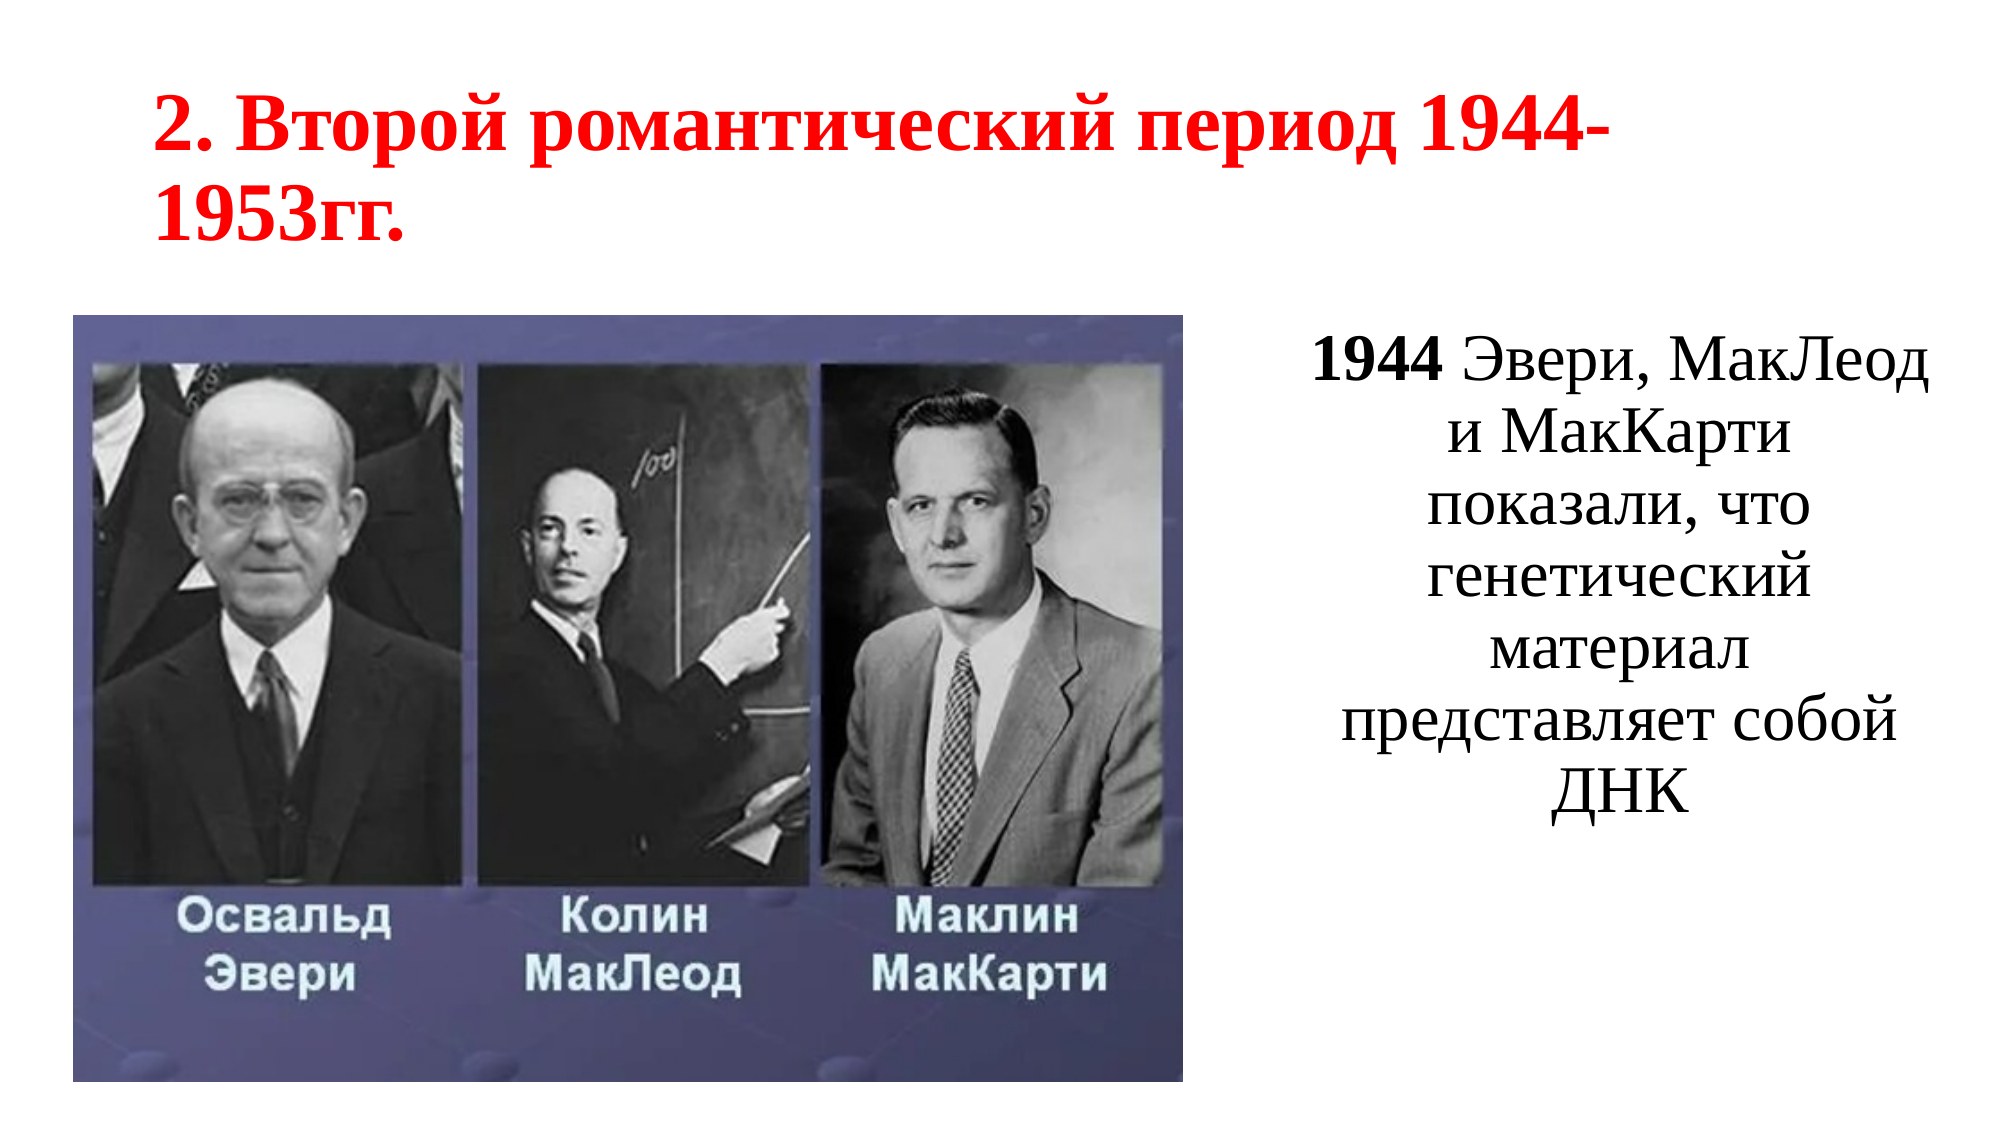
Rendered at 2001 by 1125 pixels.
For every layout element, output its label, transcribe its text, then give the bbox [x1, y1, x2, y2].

picture [73, 315, 1183, 1082]
title 2. Второй романтический период 1944-1953гг. [137, 59, 1863, 278]
list 1944 Эвери, МакЛеод и МакКарти показали, что генетический материал представляет собой ДНК [1293, 315, 1947, 1004]
